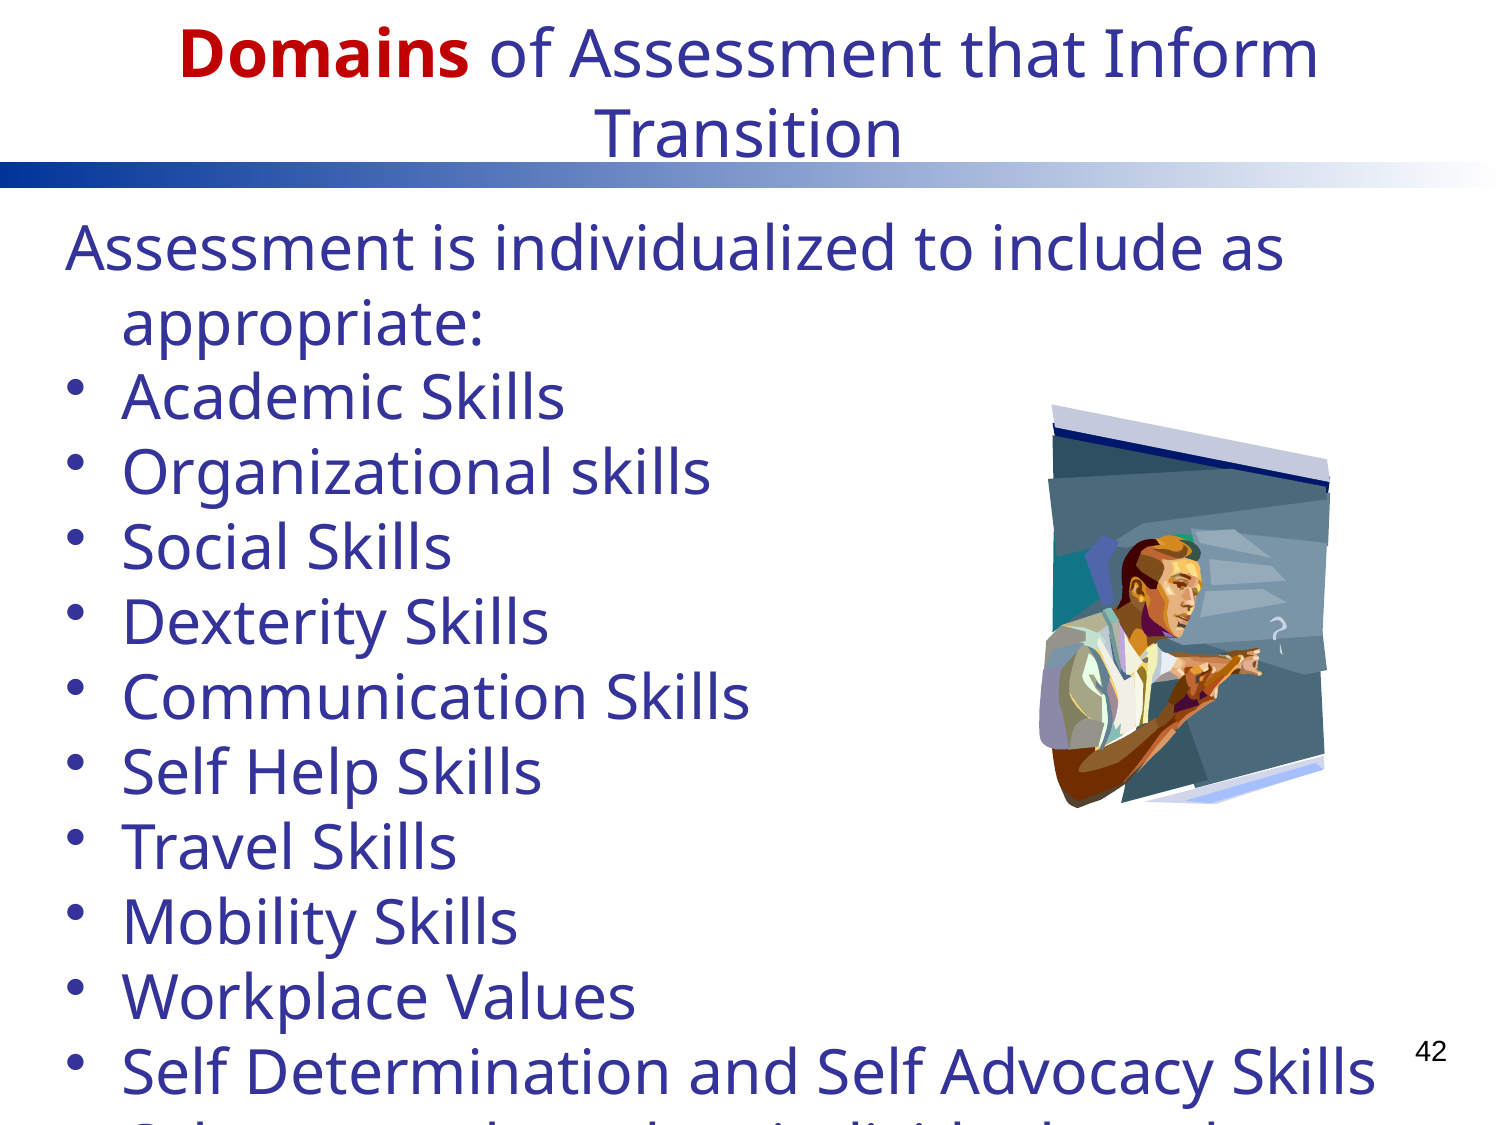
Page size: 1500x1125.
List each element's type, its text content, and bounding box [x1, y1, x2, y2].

slide_number 42 [1387, 1024, 1463, 1103]
list Assessment is individualized to include as appropriate: Academic Skills Organizational skills Social Skills Dexterity Skills Communication Skills Self Help Skills Travel Skills Mobility Skills Workplace Values Self Determination and Self Advocacy Skills Other areas based on individual need [50, 200, 1463, 1088]
title Domains of Assessment that Inform Transition [62, 45, 1438, 138]
picture [1037, 399, 1335, 813]
